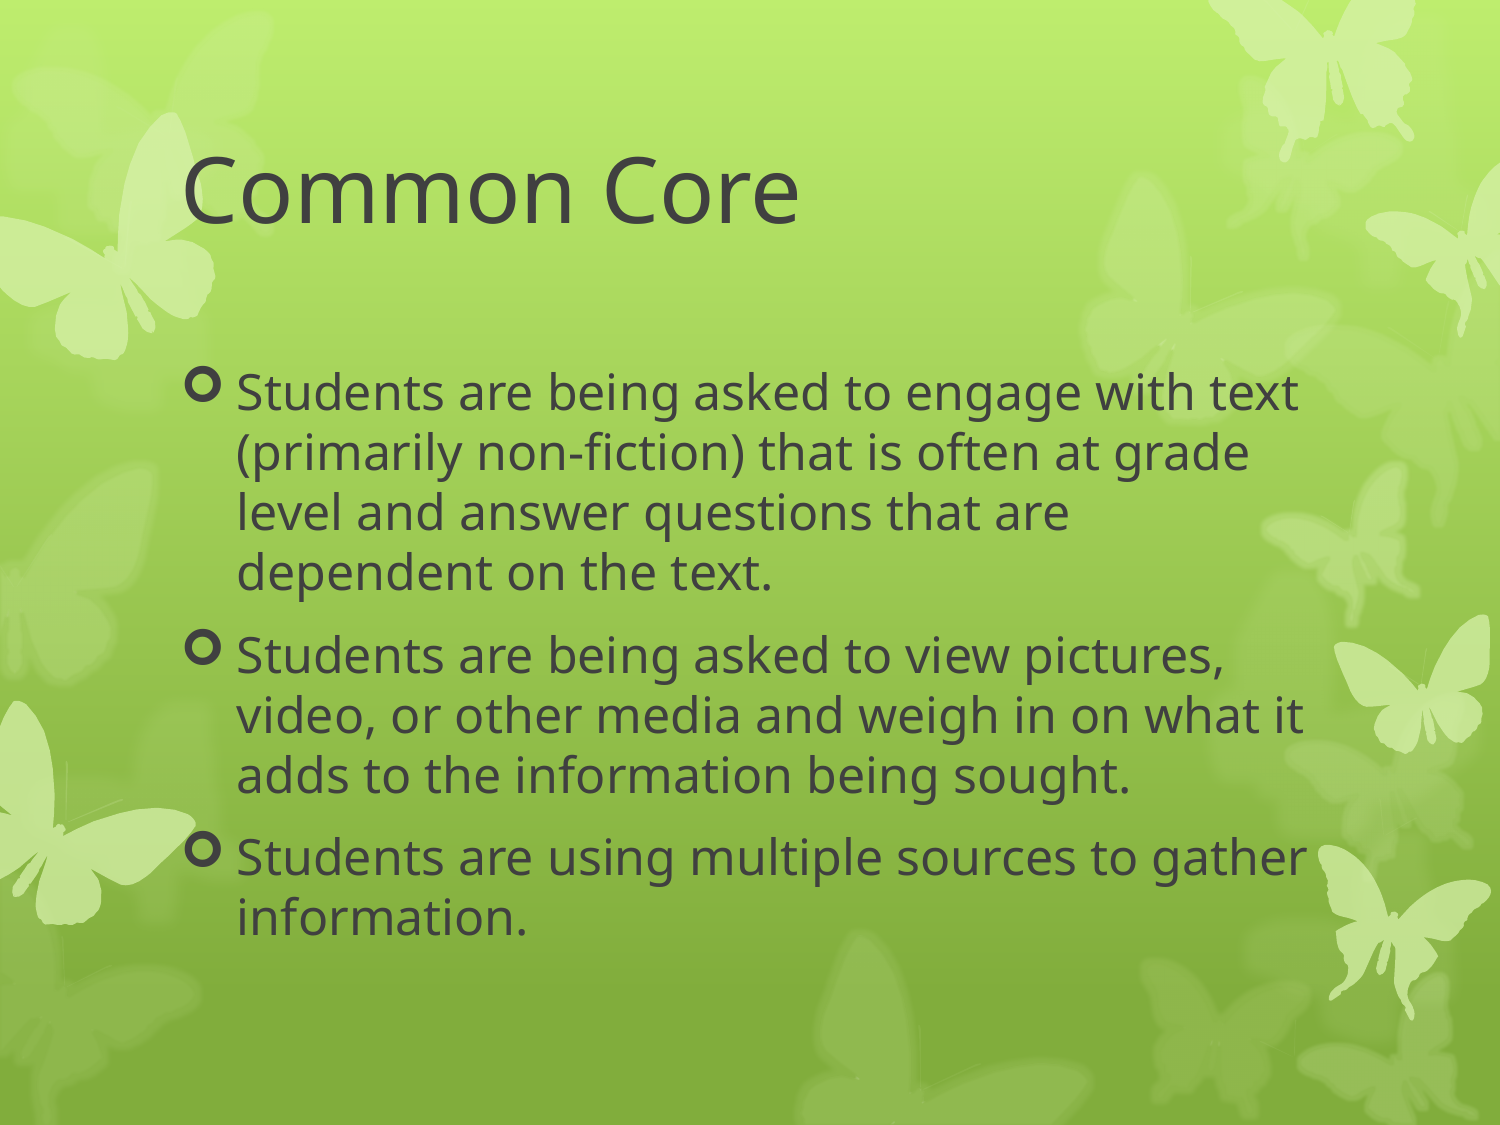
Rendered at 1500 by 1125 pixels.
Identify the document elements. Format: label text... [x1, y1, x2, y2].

list Students are being asked to engage with text (primarily non-fiction) that is often at grade level and answer questions that are dependent on the text. Students are being asked to view pictures, video, or other media and weigh in on what it adds to the information being sought. Students are using multiple sources to gather information. [165, 296, 1335, 1075]
title Common Core [165, 110, 1335, 263]
